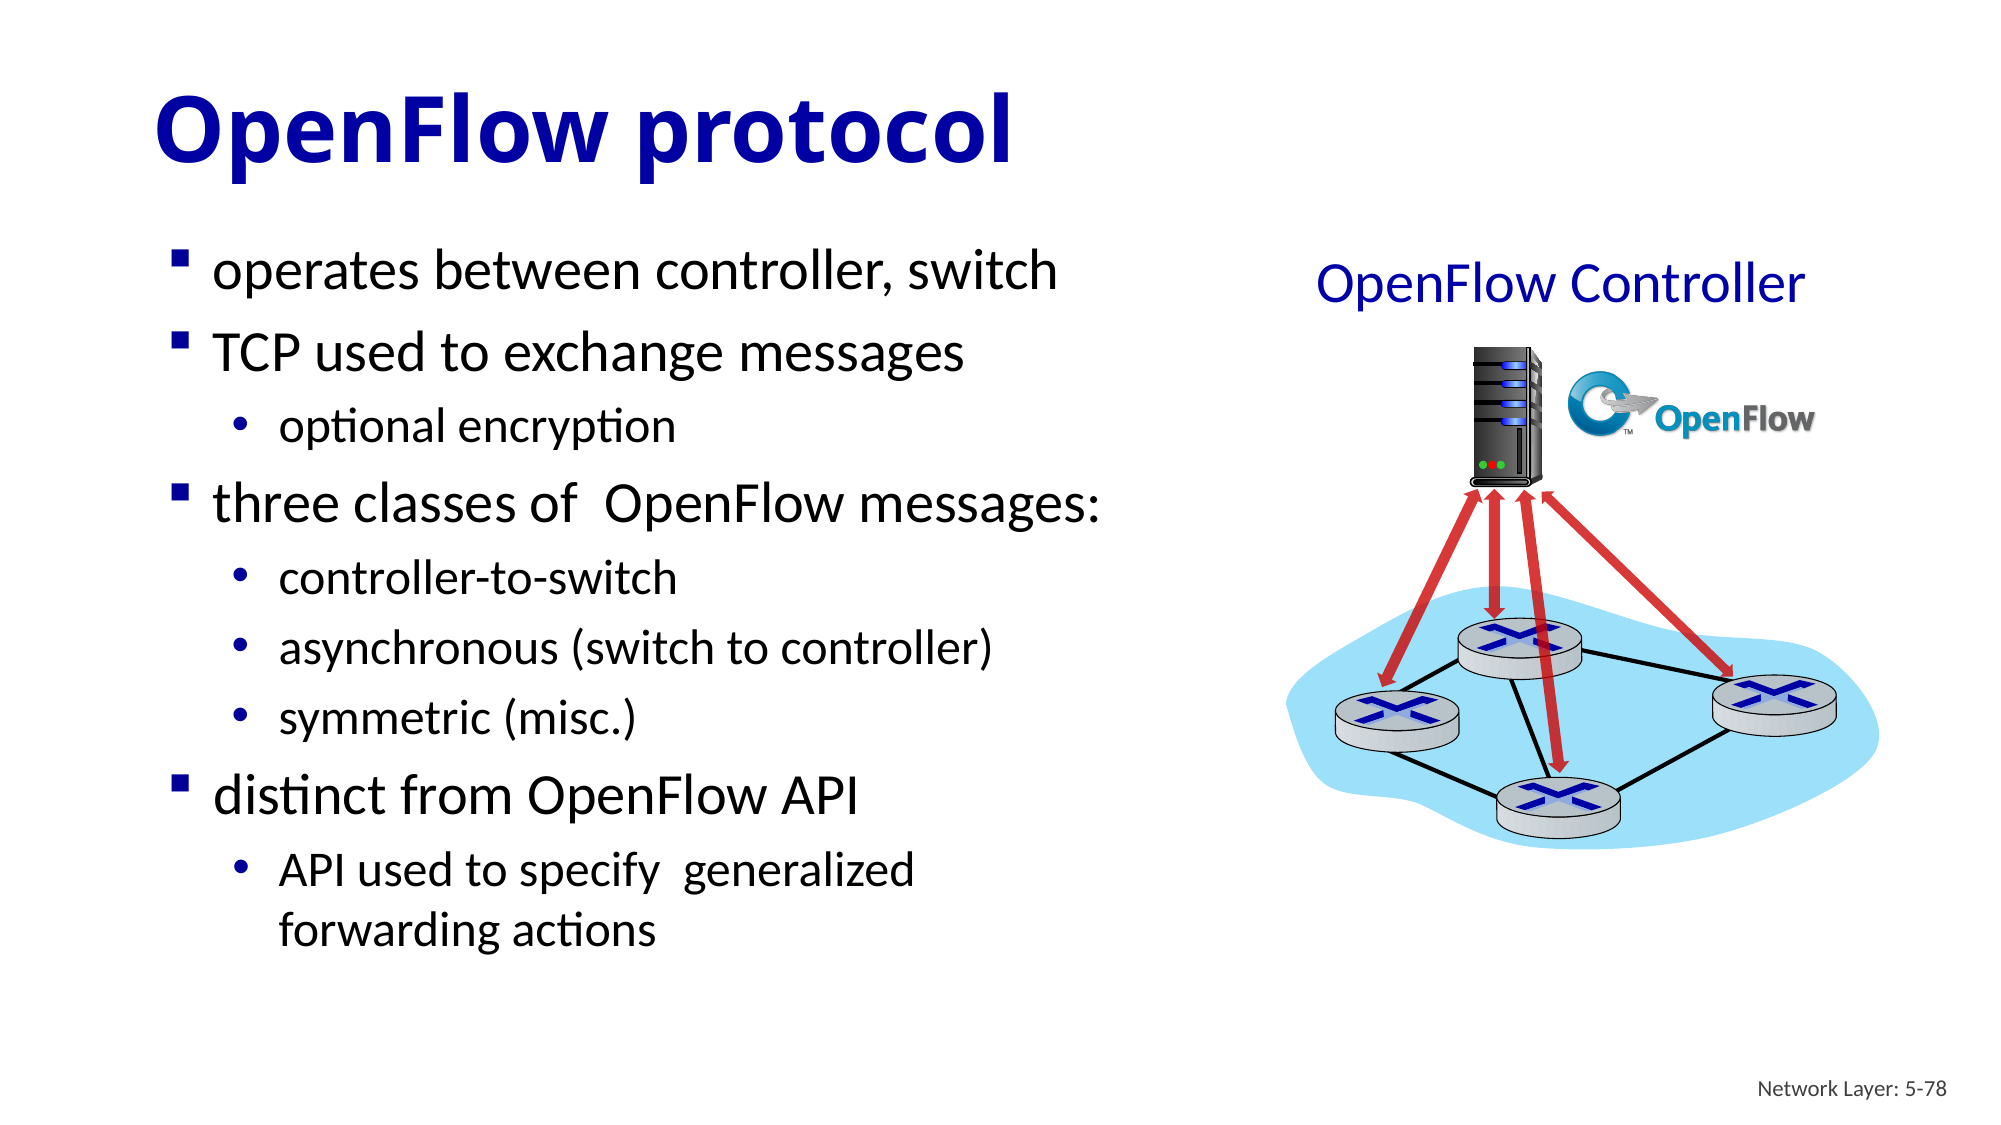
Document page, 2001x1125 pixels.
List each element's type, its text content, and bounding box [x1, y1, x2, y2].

text_box operates between controller, switch TCP used to exchange messages optional encryption three classes of OpenFlow messages: controller-to-switch asynchronous (switch to controller) symmetric (misc.) distinct from OpenFlow API API used to specify generalized forwarding actions [141, 223, 1141, 987]
slide_number Network Layer: 5-78 [1512, 1056, 1963, 1117]
title OpenFlow protocol [137, 59, 1863, 207]
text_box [1285, 237, 1880, 850]
